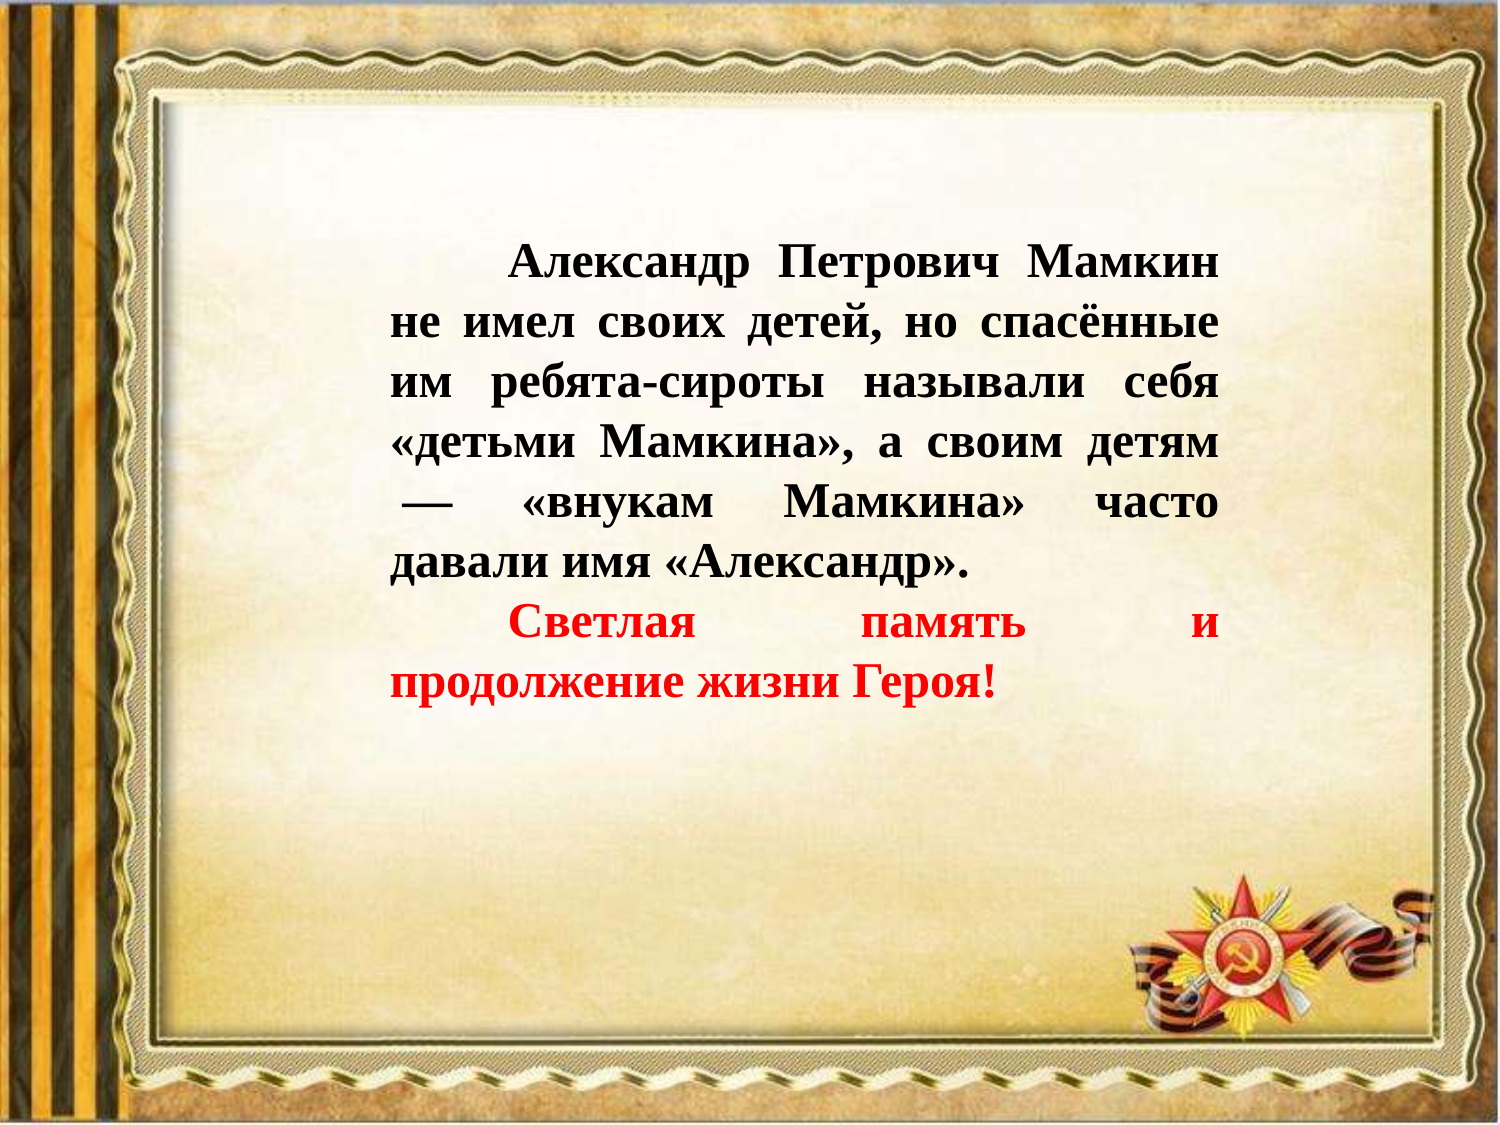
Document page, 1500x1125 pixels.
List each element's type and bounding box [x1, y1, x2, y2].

list [0, 0, 1500, 1125]
